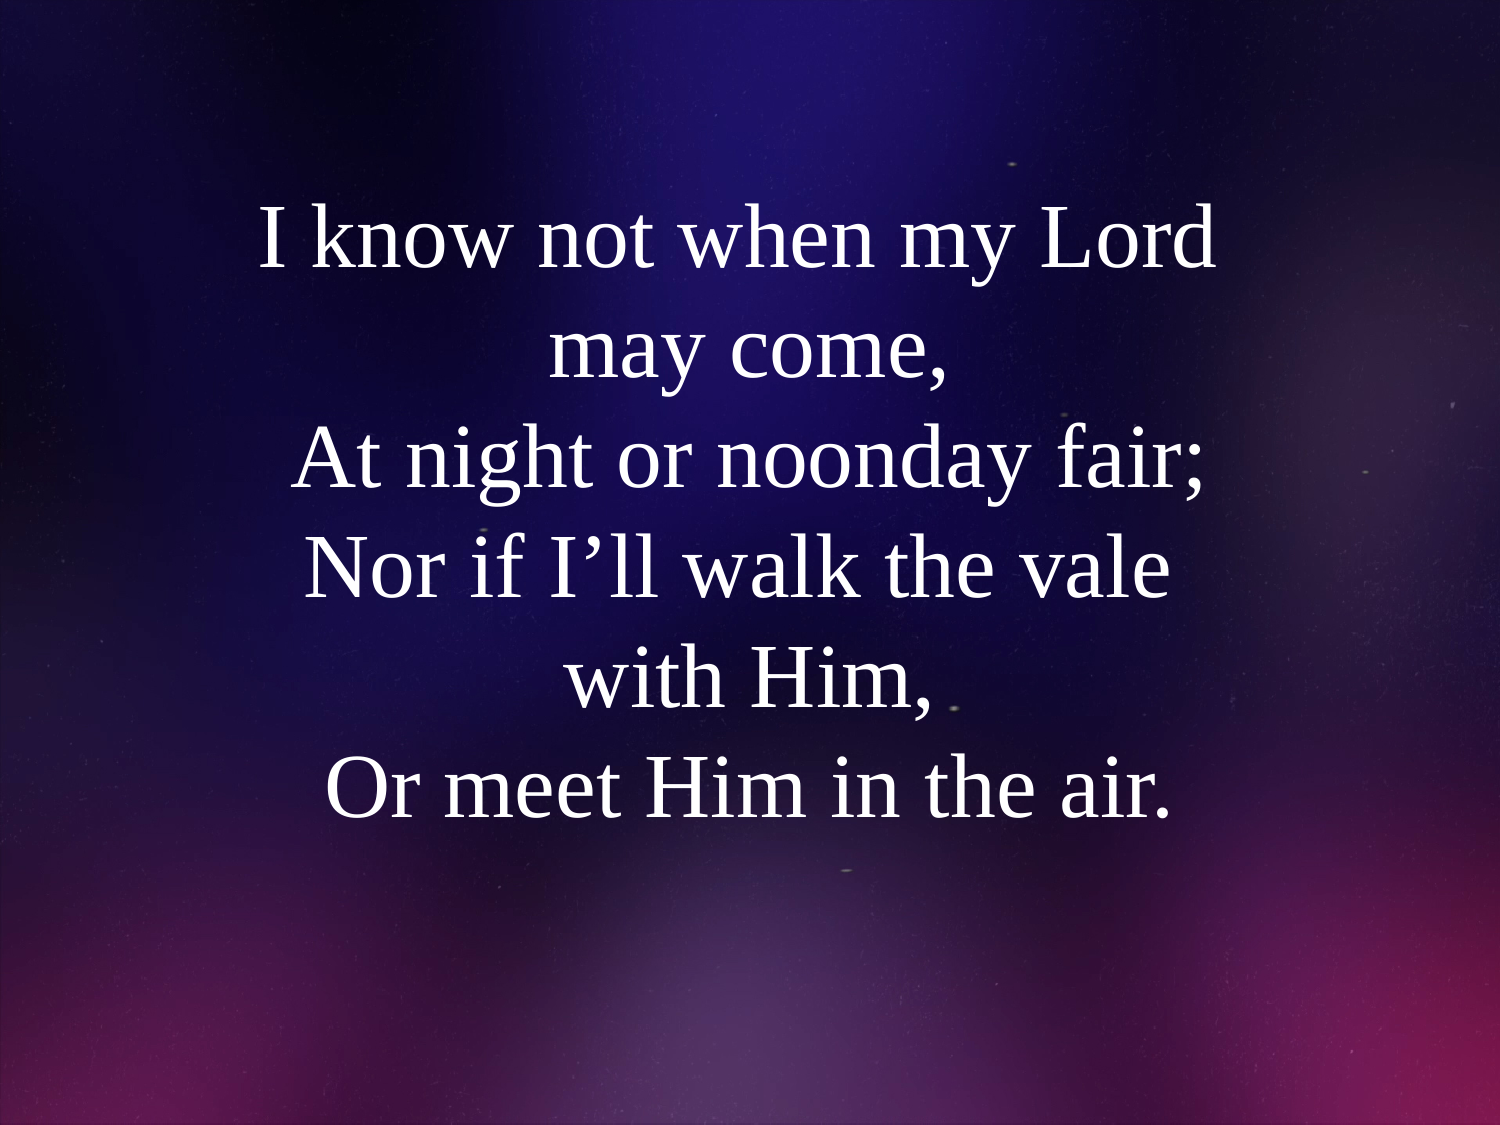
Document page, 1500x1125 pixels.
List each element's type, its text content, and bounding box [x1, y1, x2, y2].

title I know not when my Lord may come, At night or noonday fair; Nor if I’ll walk the vale with Him, Or meet Him in the air. [112, 412, 1388, 600]
picture [0, 0, 1500, 1125]
